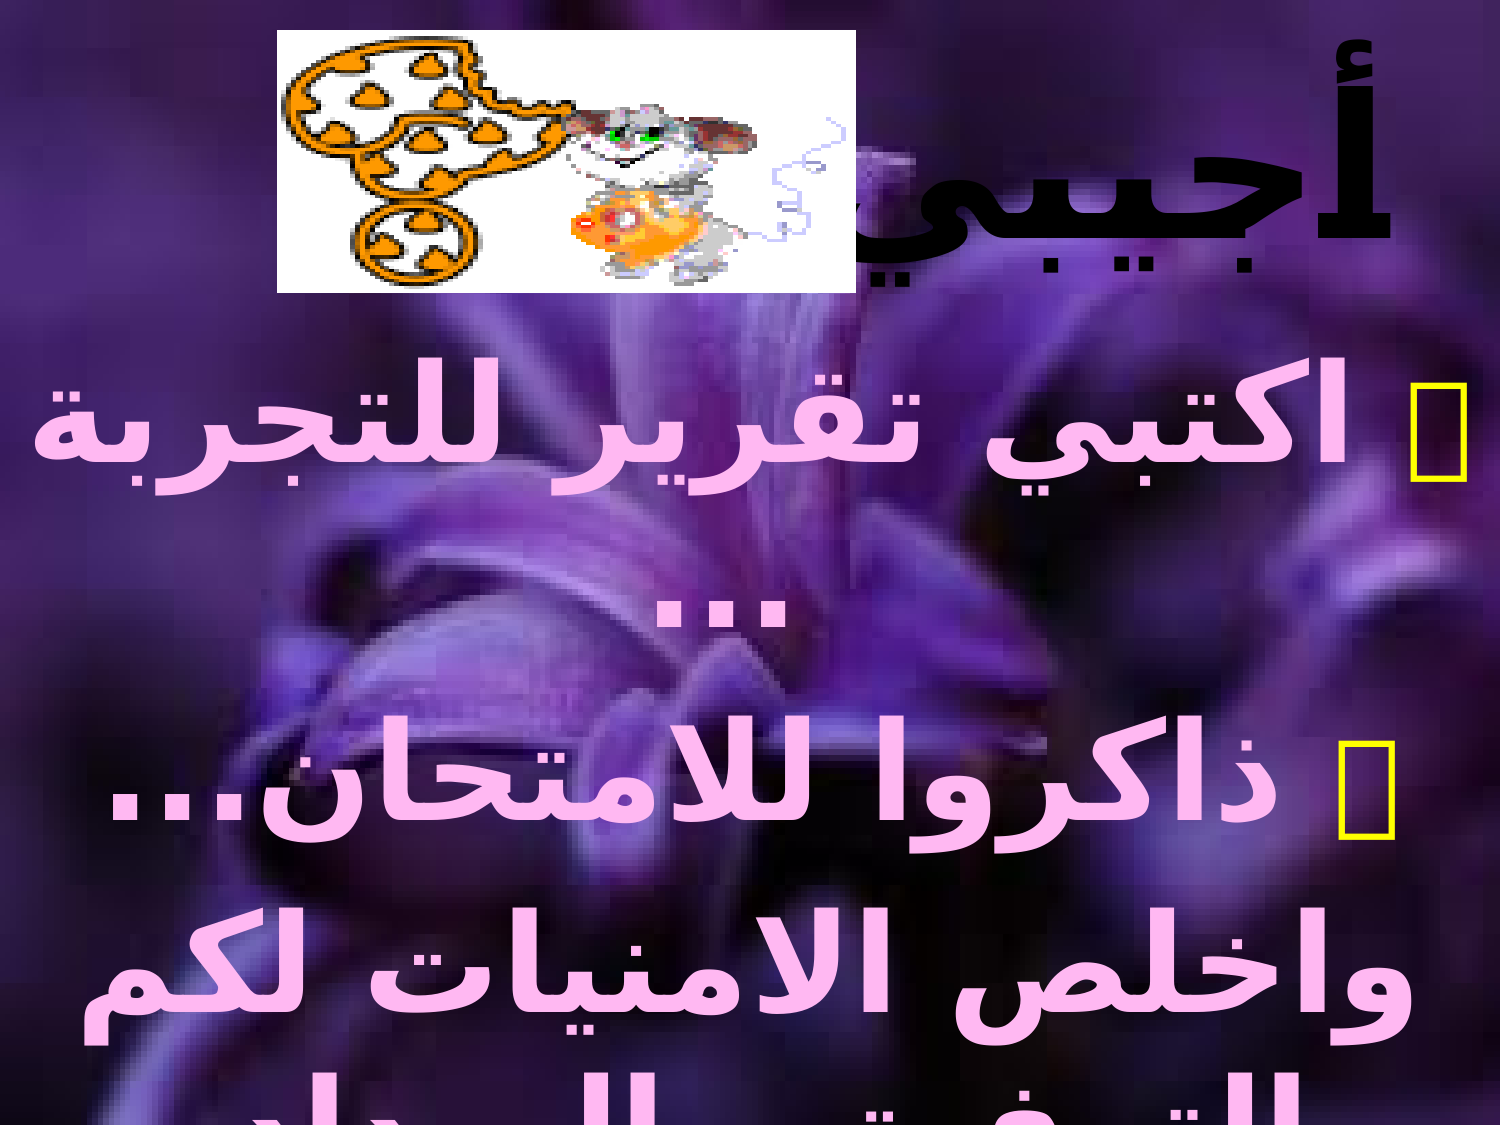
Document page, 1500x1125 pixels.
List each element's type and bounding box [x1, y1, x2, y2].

picture [277, 30, 856, 294]
list [0, 0, 1500, 1125]
